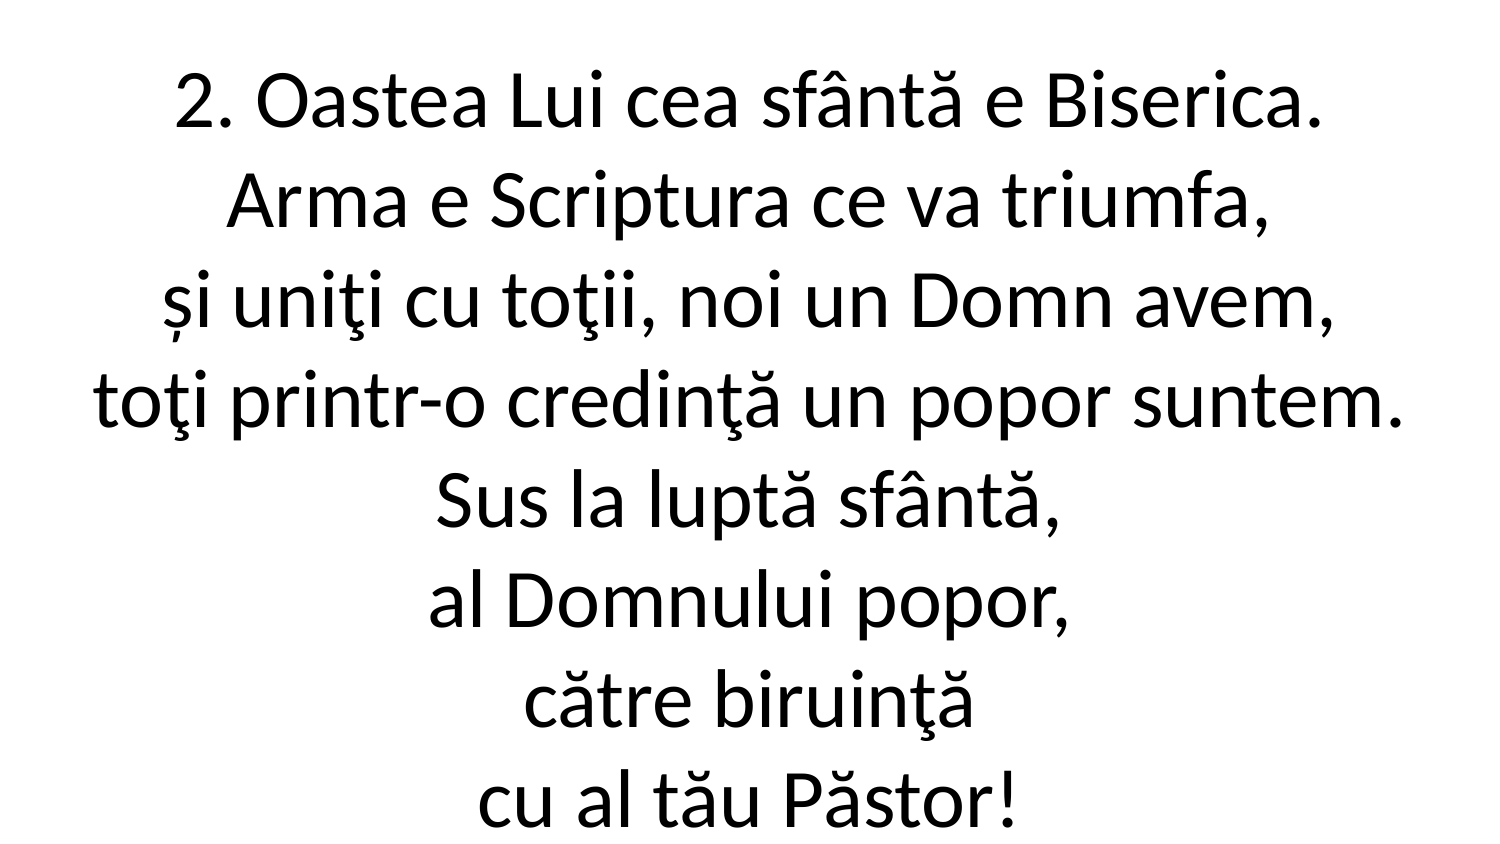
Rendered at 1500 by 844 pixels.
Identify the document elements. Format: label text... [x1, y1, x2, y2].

text_box 2. Oastea Lui cea sfântă e Biserica. Arma e Scriptura ce va triumfa, și uniţi cu toţii, noi un Domn avem, toţi printr-o credinţă un popor suntem. Sus la luptă sfântă, al Domnului popor, către biruinţă cu al tău Păstor! [77, 0, 1423, 844]
